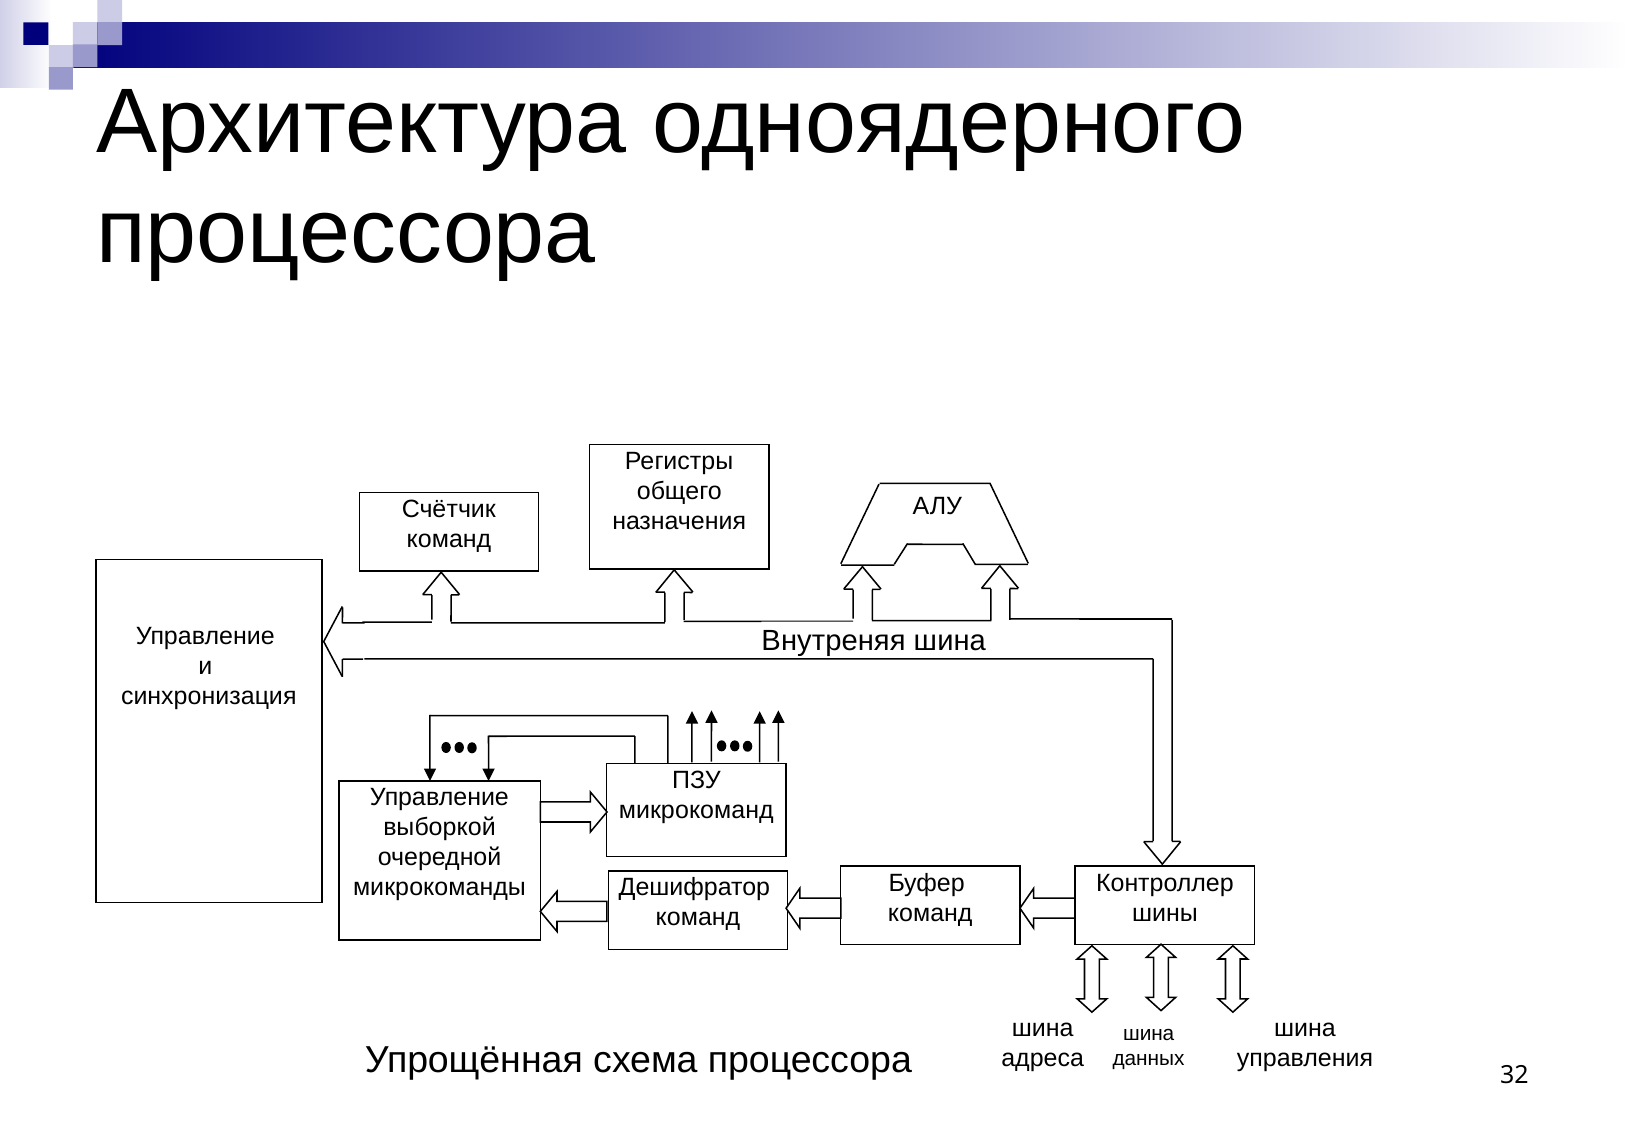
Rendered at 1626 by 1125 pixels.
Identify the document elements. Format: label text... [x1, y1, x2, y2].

text_box [705, 710, 718, 762]
text_box ПЗУ микрокоманд [606, 763, 787, 857]
text_box [1077, 945, 1107, 1013]
text_box [1218, 945, 1248, 1013]
text_box Управление выборкой очередной микрокоманды [339, 780, 541, 940]
text_box Счётчик команд [359, 492, 539, 572]
text_box [753, 711, 766, 763]
text_box Внутреняя шина [761, 621, 1005, 657]
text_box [717, 740, 752, 752]
text_box [1019, 888, 1075, 929]
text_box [422, 571, 460, 622]
text_box [423, 714, 437, 781]
text_box Управление и синхронизация [95, 559, 323, 903]
text_box [786, 888, 841, 929]
text_box шина данных [1106, 1019, 1191, 1108]
list [60, 280, 1512, 1013]
text_box шина управления [1209, 1011, 1402, 1083]
text_box [772, 710, 785, 762]
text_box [441, 742, 477, 753]
text_box [1146, 944, 1176, 1011]
text_box Упрощённая схема процессора [364, 1034, 912, 1125]
text_box шина адреса [978, 1011, 1107, 1125]
title Архитектура одноядерного процессора [81, 75, 1544, 268]
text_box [488, 735, 636, 782]
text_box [308, 620, 380, 663]
text_box Регистры общего назначения [589, 444, 769, 570]
slide_number 32 [1191, 1025, 1544, 1100]
text_box Дешифратор команд [608, 870, 788, 950]
text_box Контроллер шины [1075, 866, 1255, 945]
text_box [840, 483, 1029, 566]
text_box [540, 891, 607, 932]
text_box Буфер команд [840, 866, 1020, 945]
text_box [540, 791, 608, 833]
text_box [685, 711, 699, 763]
